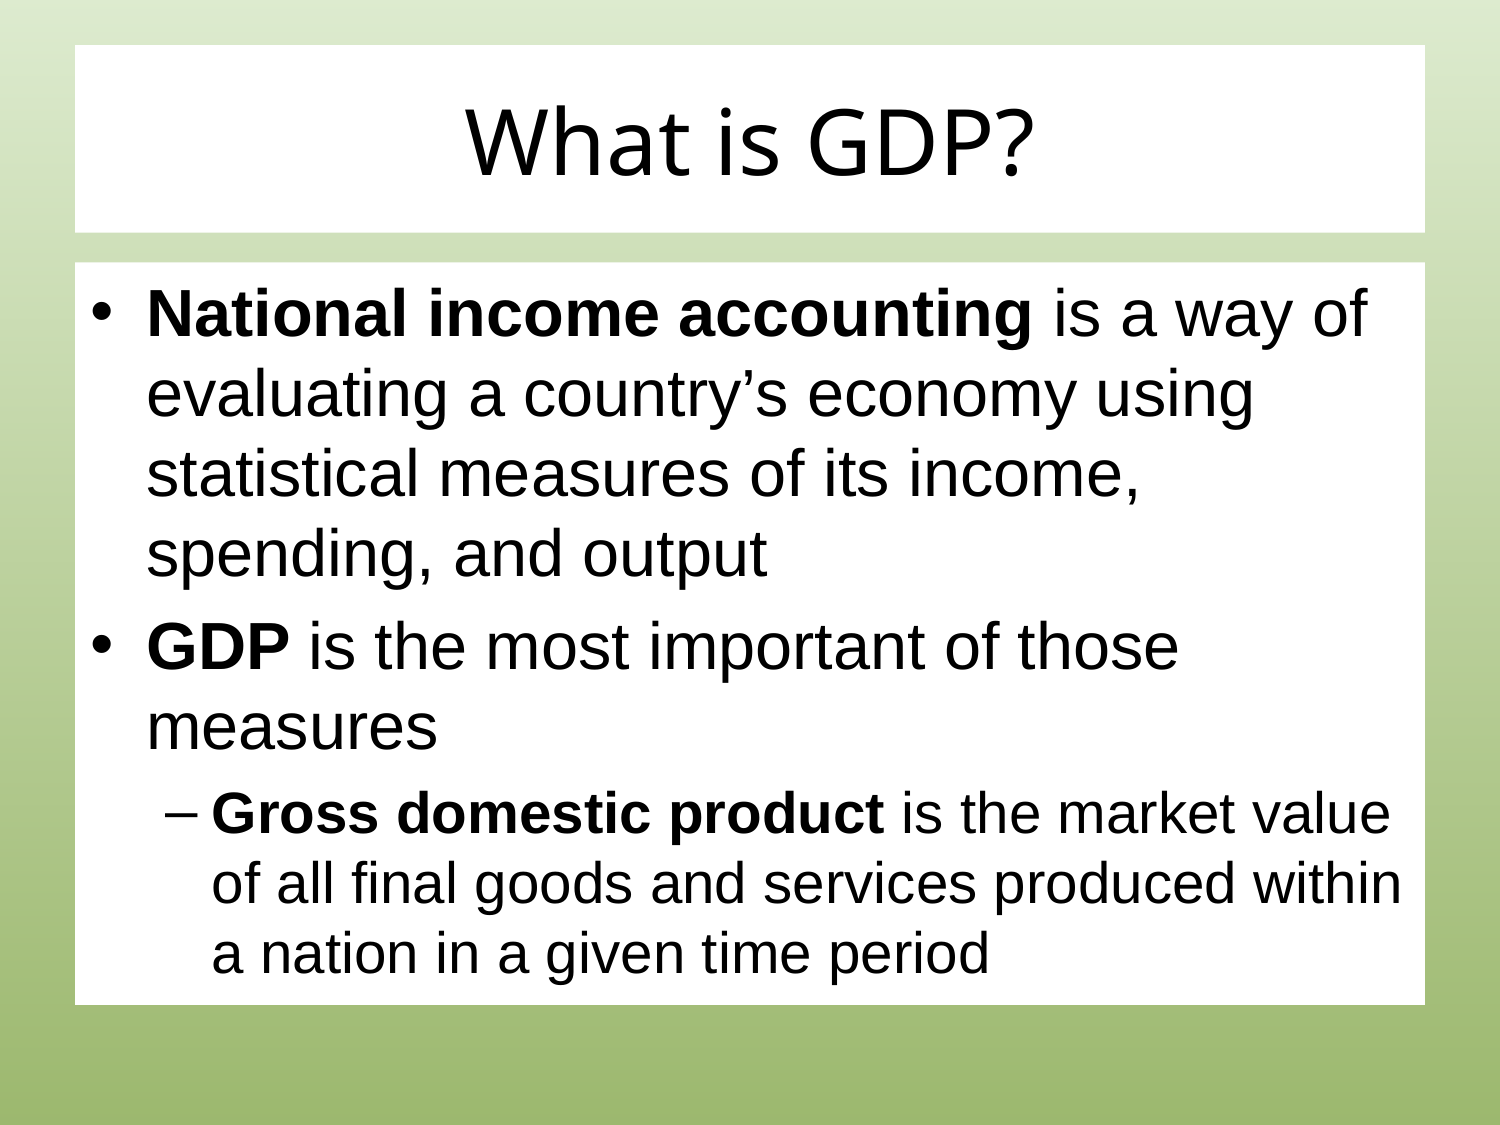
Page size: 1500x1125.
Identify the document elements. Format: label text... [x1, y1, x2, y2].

title What is GDP? [75, 45, 1425, 233]
list National income accounting is a way of evaluating a country’s economy using statistical measures of its income, spending, and output GDP is the most important of those measures Gross domestic product is the market value of all final goods and services produced within a nation in a given time period [75, 262, 1425, 1005]
